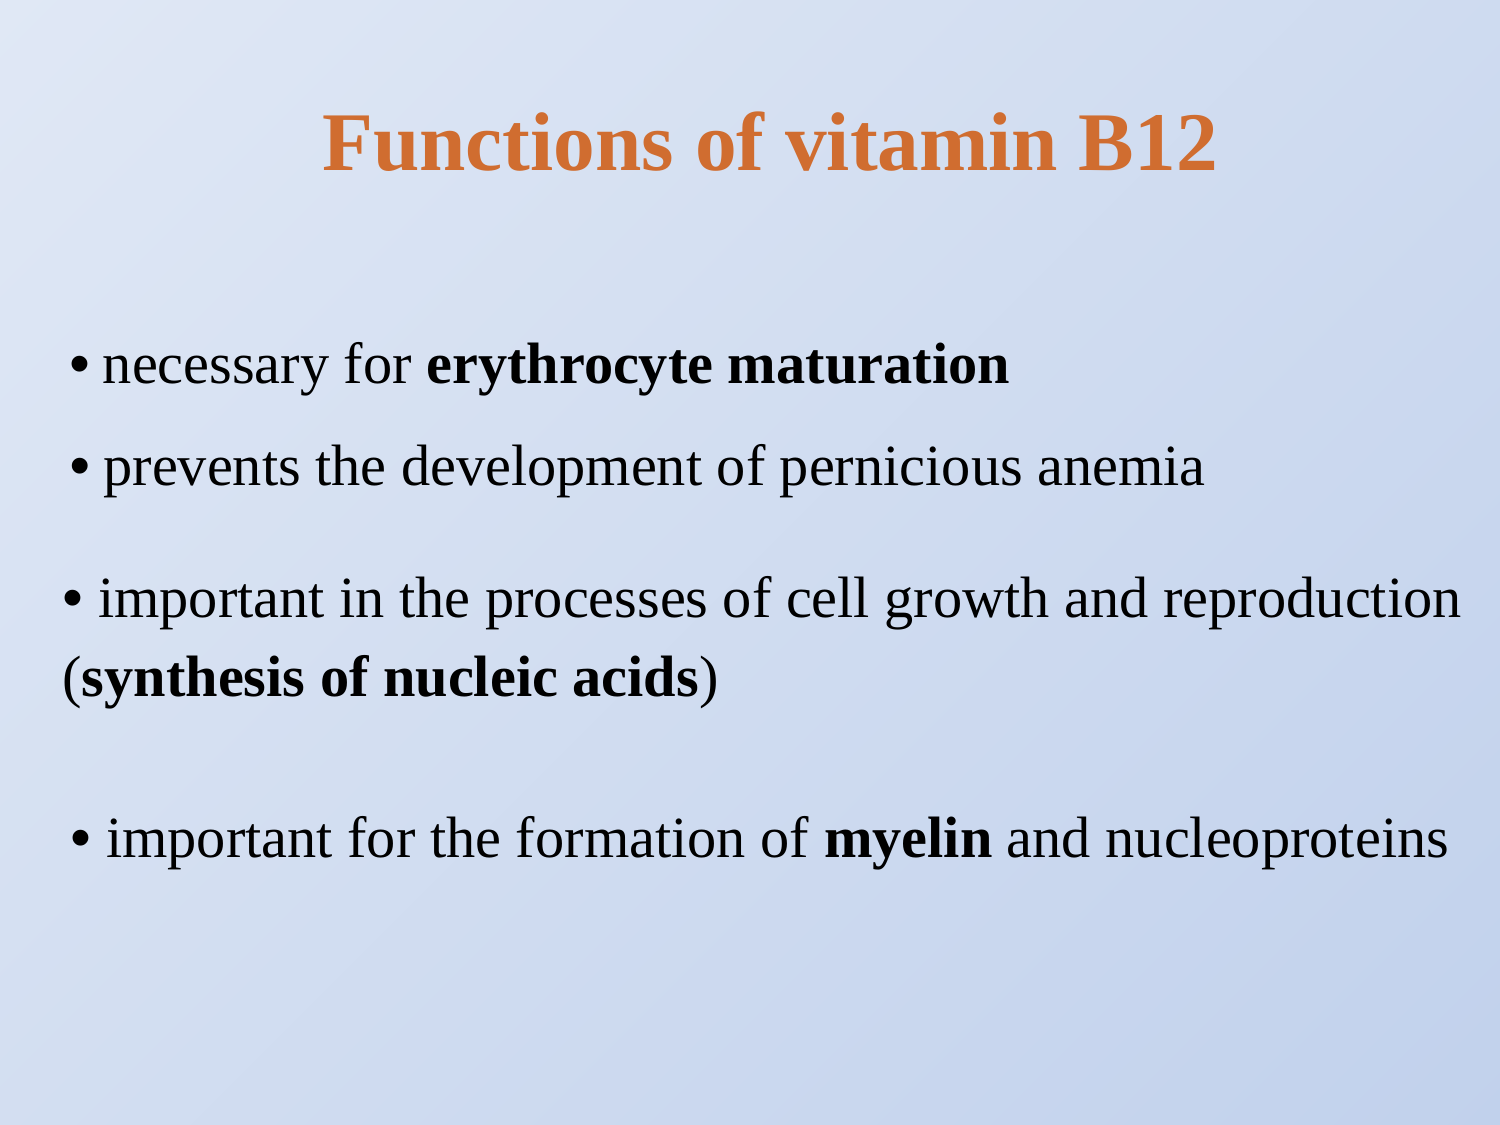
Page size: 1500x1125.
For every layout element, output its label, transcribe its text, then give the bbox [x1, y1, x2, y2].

text_box • important for the formation of myelin and nucleoproteins [70, 787, 1450, 951]
text_box • necessary for erythrocyte maturation [69, 318, 1011, 415]
text_box • important in the processes of cell growth and reproduction (synthesis of nucleic acids) [62, 549, 1500, 788]
text_box • prevents the development of pernicious anemia [69, 415, 1207, 549]
text_box Functions of vitamin B12 [192, 81, 1219, 292]
